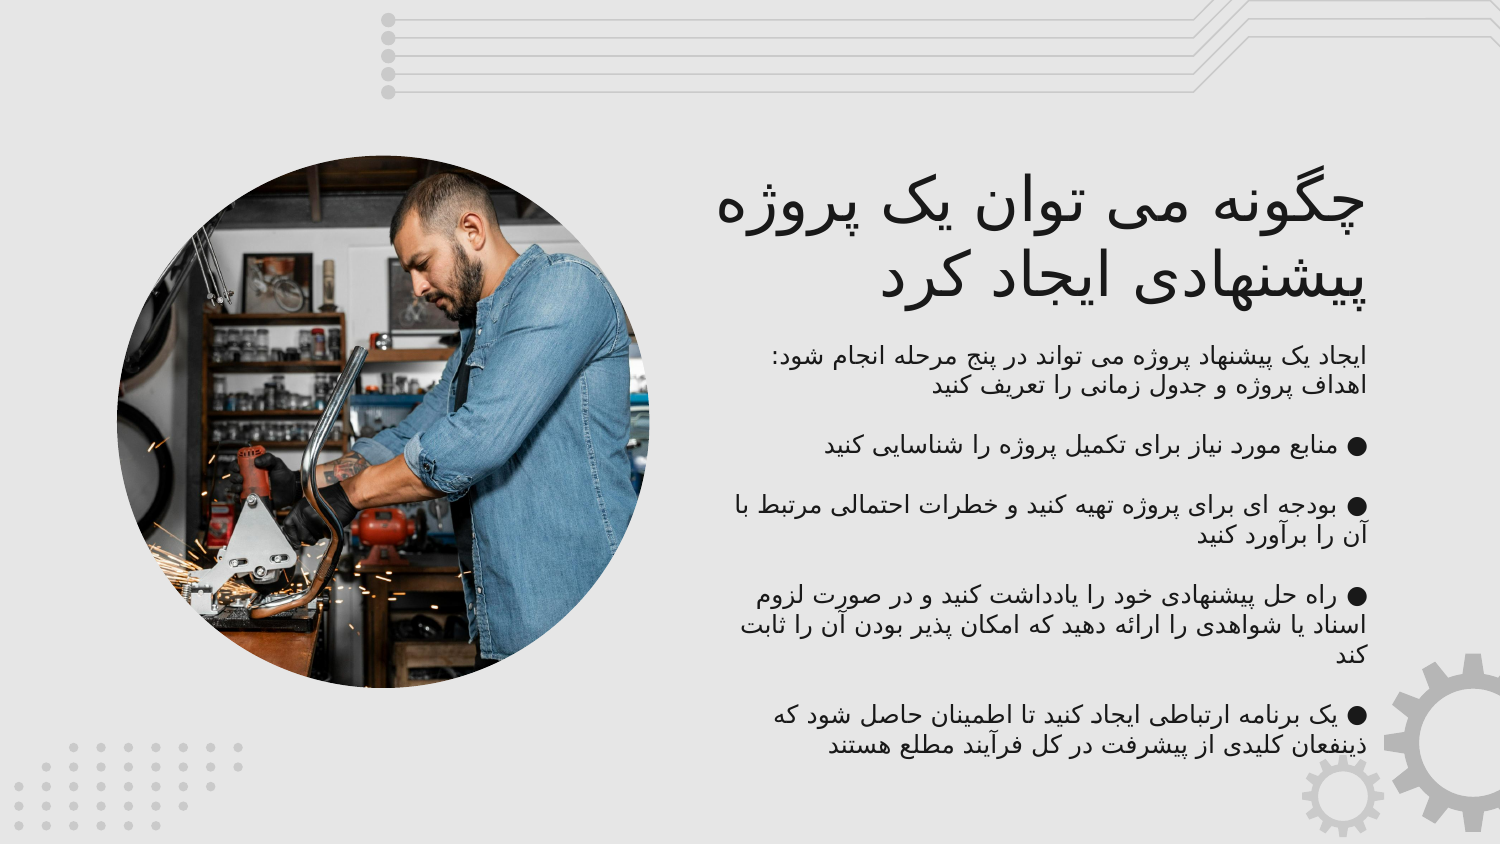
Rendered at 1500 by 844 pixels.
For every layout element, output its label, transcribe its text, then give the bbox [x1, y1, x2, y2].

list ایجاد یک پیشنهاد پروژه می تواند در پنج مرحله انجام شود: اهداف پروژه و جدول زمانی را تعریف کنید منابع مورد نیاز برای تکمیل پروژه را شناسایی کنید بودجه ای برای پروژه تهیه کنید و خطرات احتمالی مرتبط با آن را برآورد کنید راه حل پیشنهادی خود را یادداشت کنید و در صورت لزوم اسناد یا شواهدی را ارائه دهید که امکان پذیر بودن آن را ثابت کند یک برنامه ارتباطی ایجاد کنید تا اطمینان حاصل شود که ذینفعان کلیدی از پیشرفت در کل فرآیند مطلع هستند [699, 324, 1384, 688]
picture [116, 155, 650, 689]
title چگونه می توان یک پروژه پیشنهادی ایجاد کرد [699, 155, 1384, 324]
